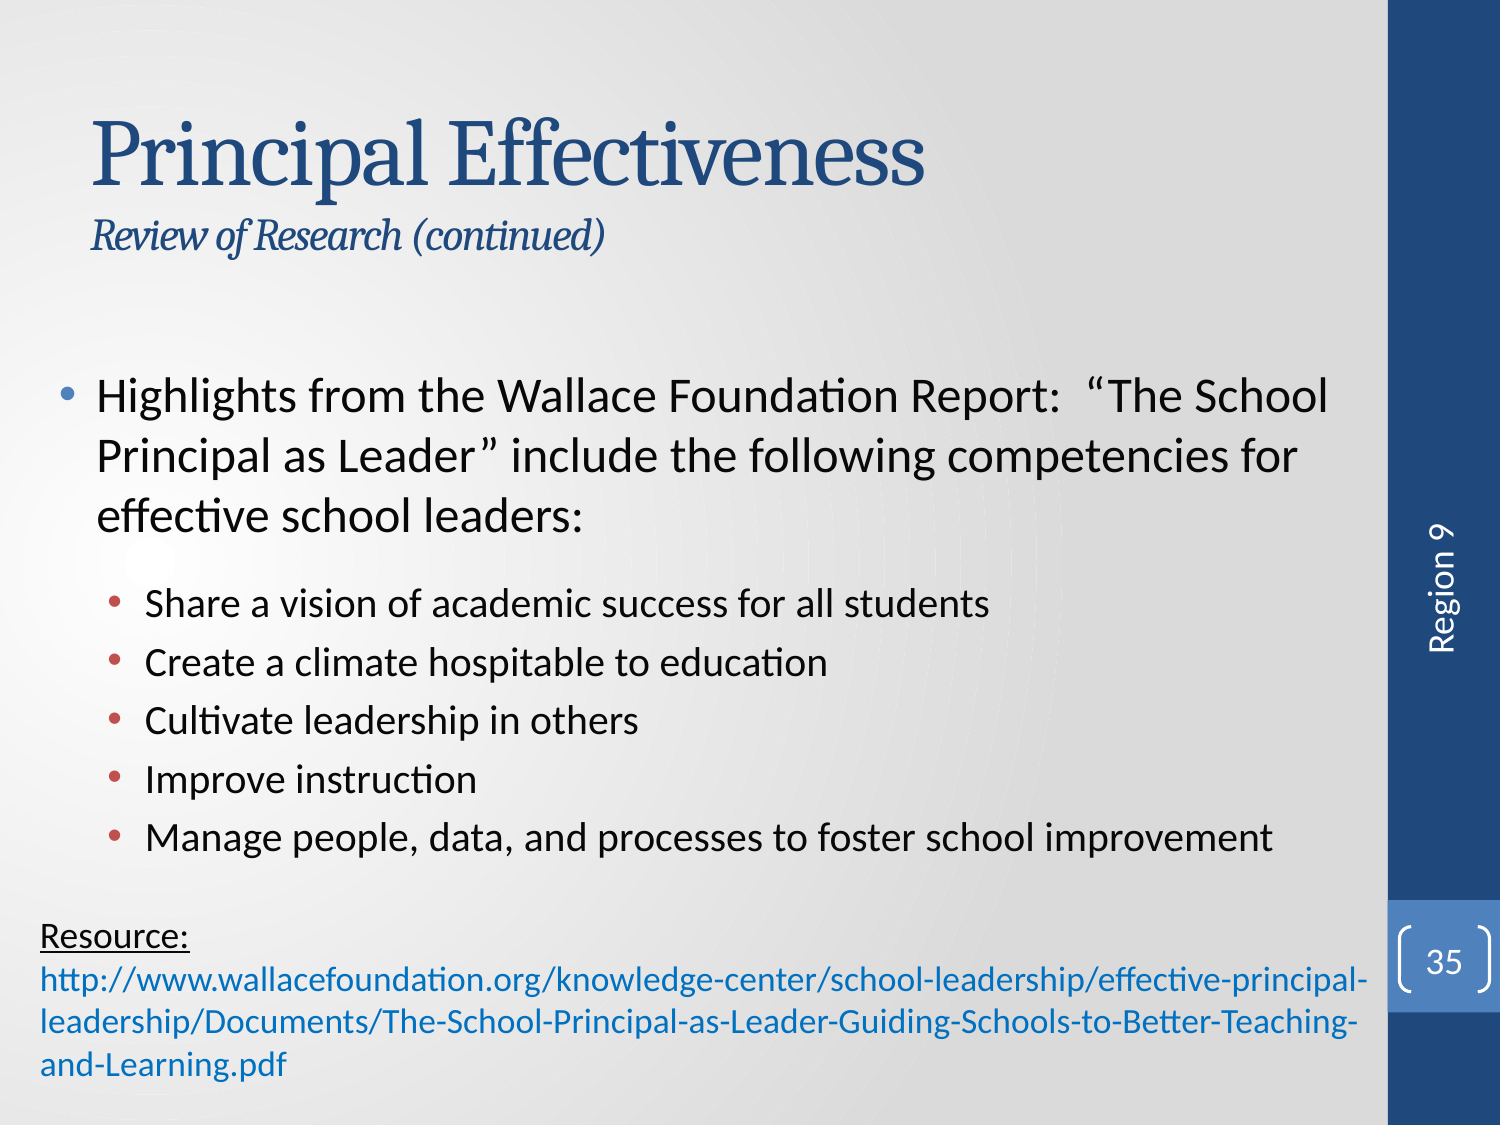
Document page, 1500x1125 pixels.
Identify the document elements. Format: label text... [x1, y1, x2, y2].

title Principal Effectiveness Review of Research (continued) [75, 75, 1425, 274]
footer Region 9 [1408, 500, 1469, 889]
list Highlights from the Wallace Foundation Report: “The School Principal as Leader” include the following competencies for effective school leaders: Share a vision of academic success for all students Create a climate hospitable to education Cultivate leadership in others Improve instruction Manage people, data, and processes to foster school improvement Resource: http://www.wallacefoundation.org/knowledge-center/school-leadership/effective-principal-leadership/Documents/The-School-Principal-as-Leader-Guiding-Schools-to-Better-Teaching-and-Learning.pdf [24, 355, 1425, 1098]
slide_number 35 [1397, 925, 1492, 994]
